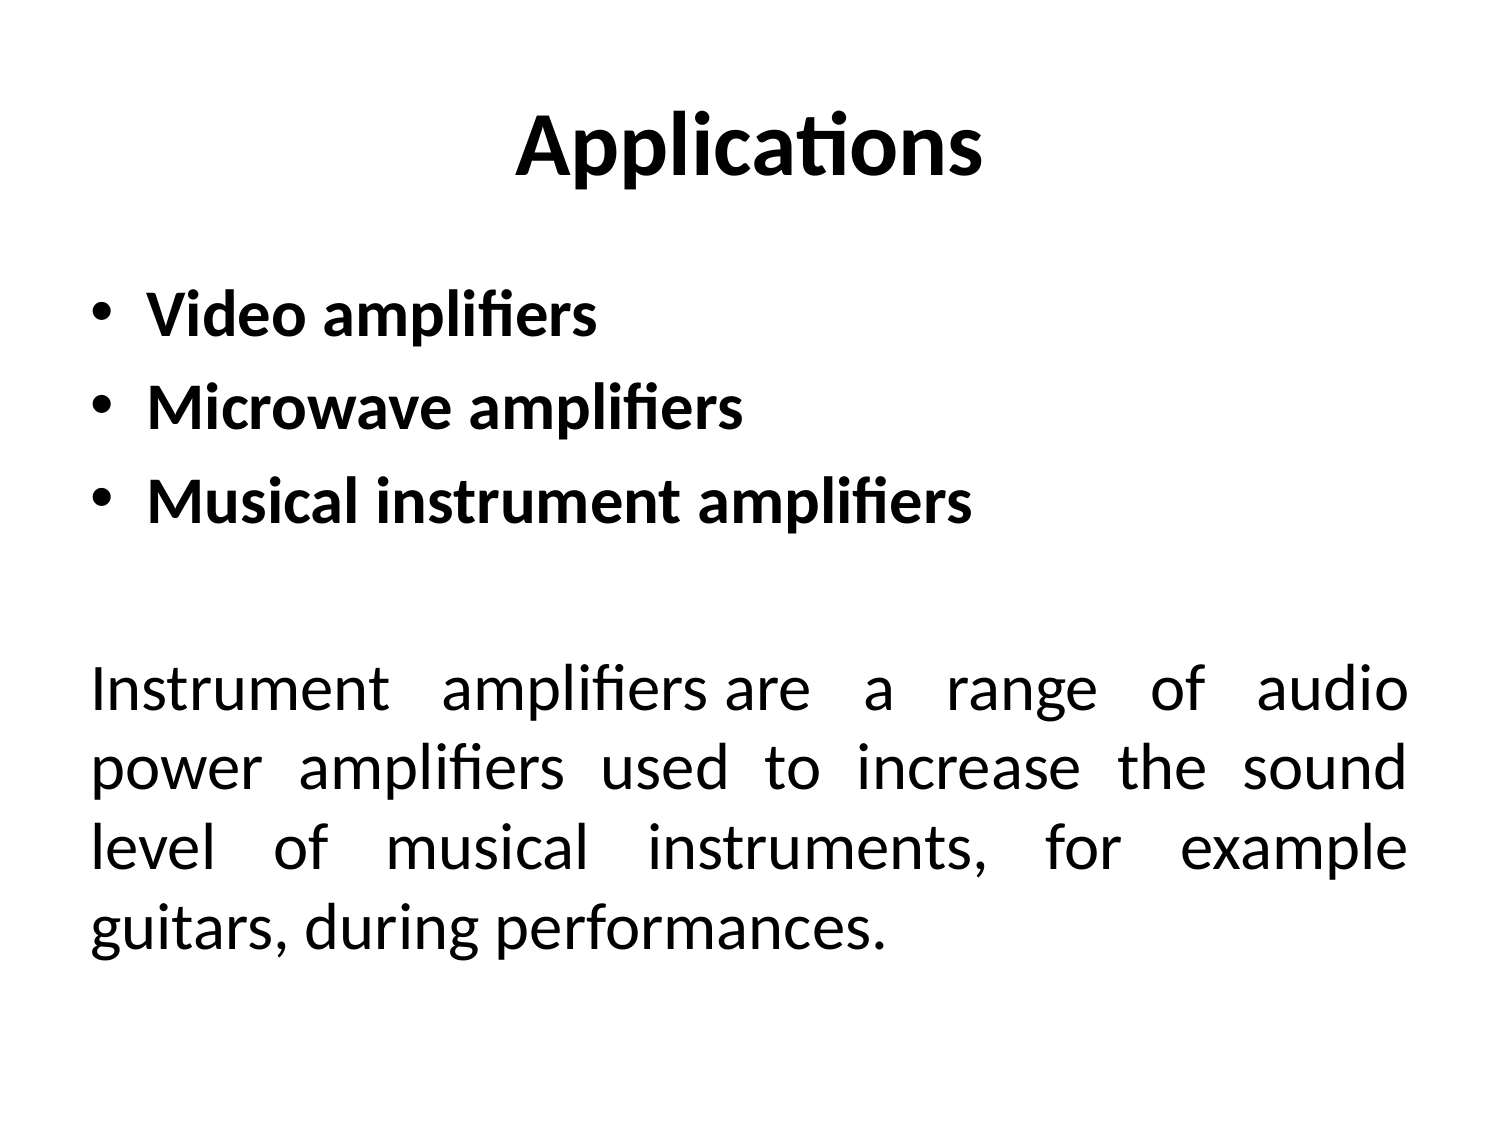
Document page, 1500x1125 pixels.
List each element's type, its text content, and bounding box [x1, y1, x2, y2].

list Video amplifiers Microwave amplifiers Musical instrument amplifiers Instrument amplifiers are a range of audio power amplifiers used to increase the sound level of musical instruments, for example guitars, during performances. [75, 262, 1425, 1005]
title Applications [75, 45, 1425, 233]
